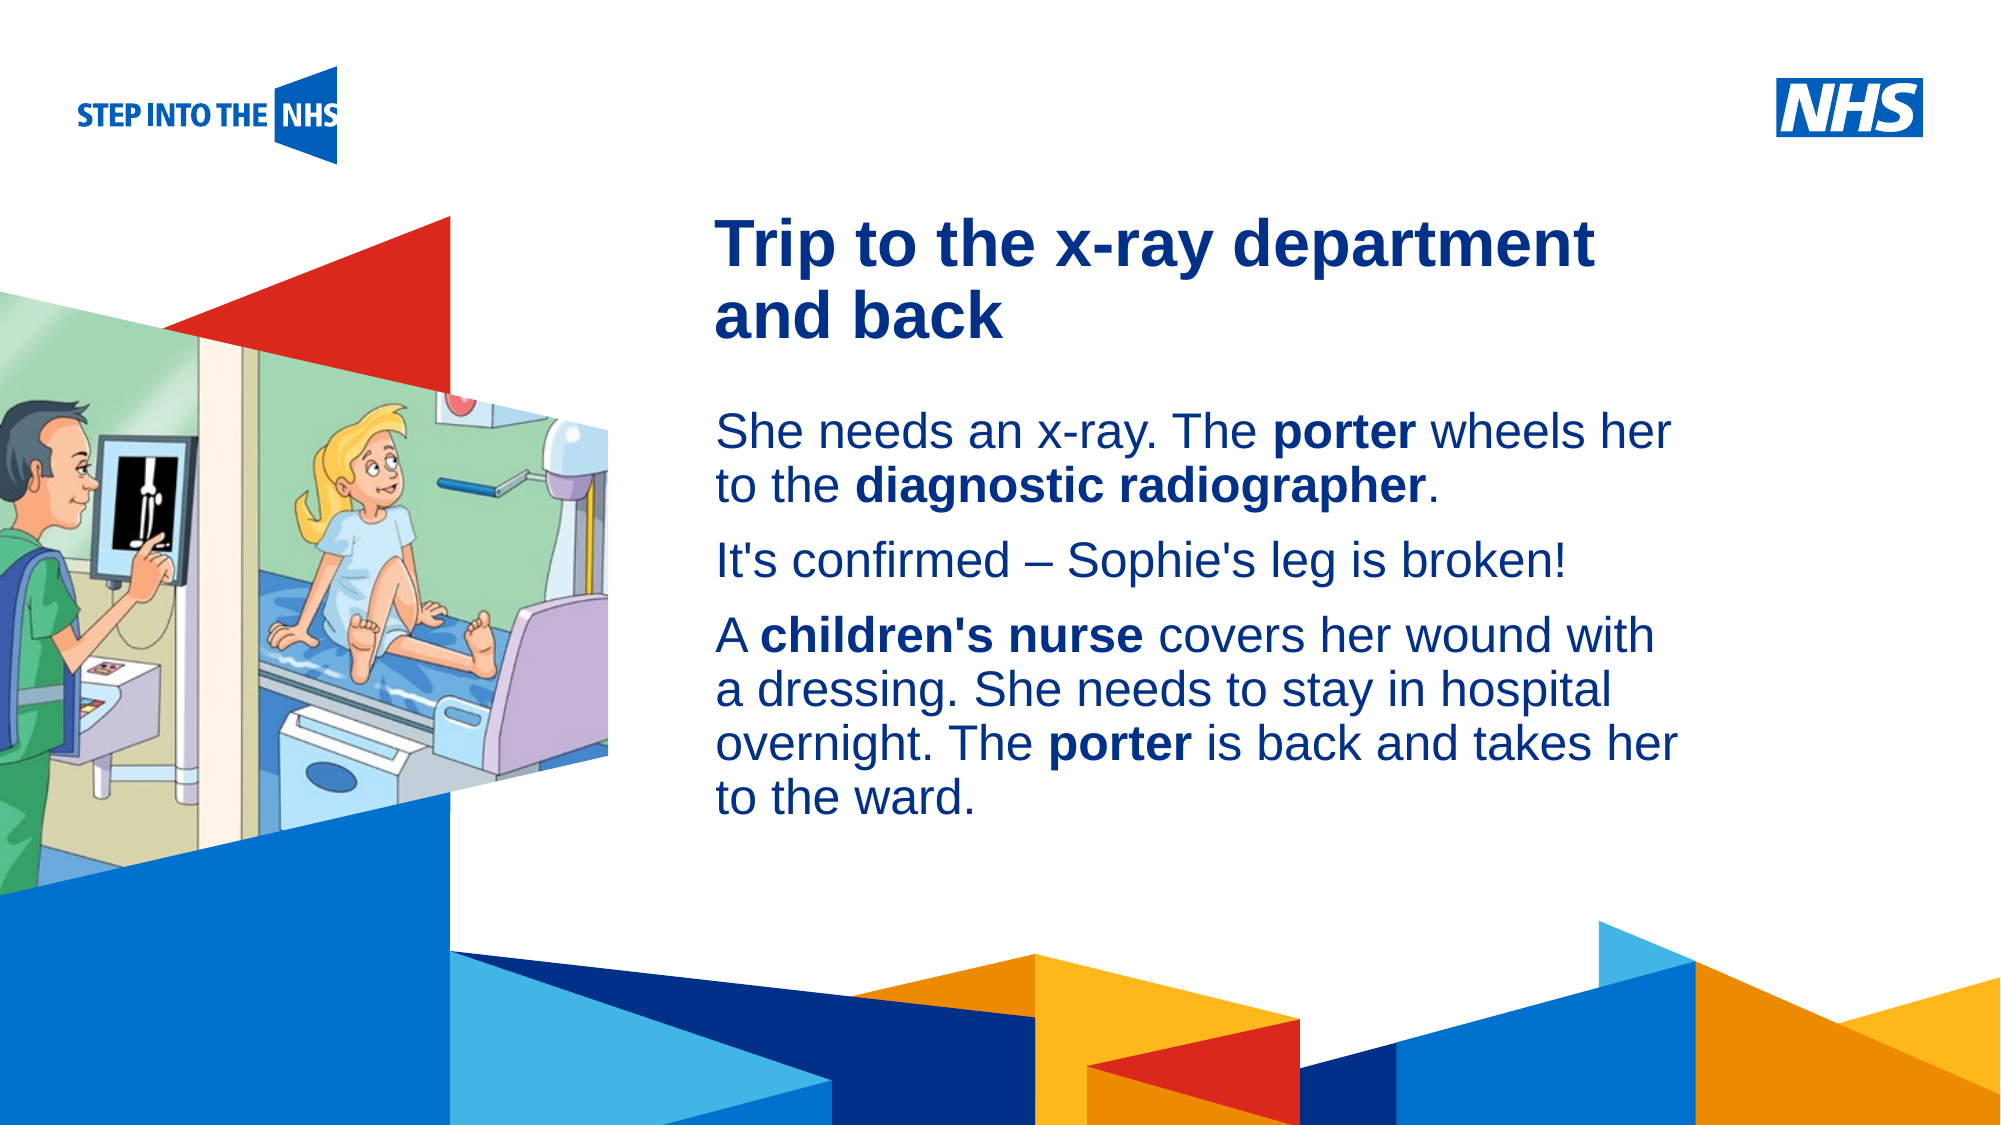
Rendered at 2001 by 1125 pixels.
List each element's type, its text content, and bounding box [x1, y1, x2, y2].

picture [0, 291, 609, 896]
list She needs an x-ray. The porter wheels her to the diagnostic radiographer. It's confirmed – Sophie's leg is broken! A children's nurse covers her wound with a dressing. She needs to stay in hospital overnight. The porter is back and takes her to the ward. [715, 405, 1771, 1000]
title Trip to the x-ray department and back [715, 208, 1771, 292]
